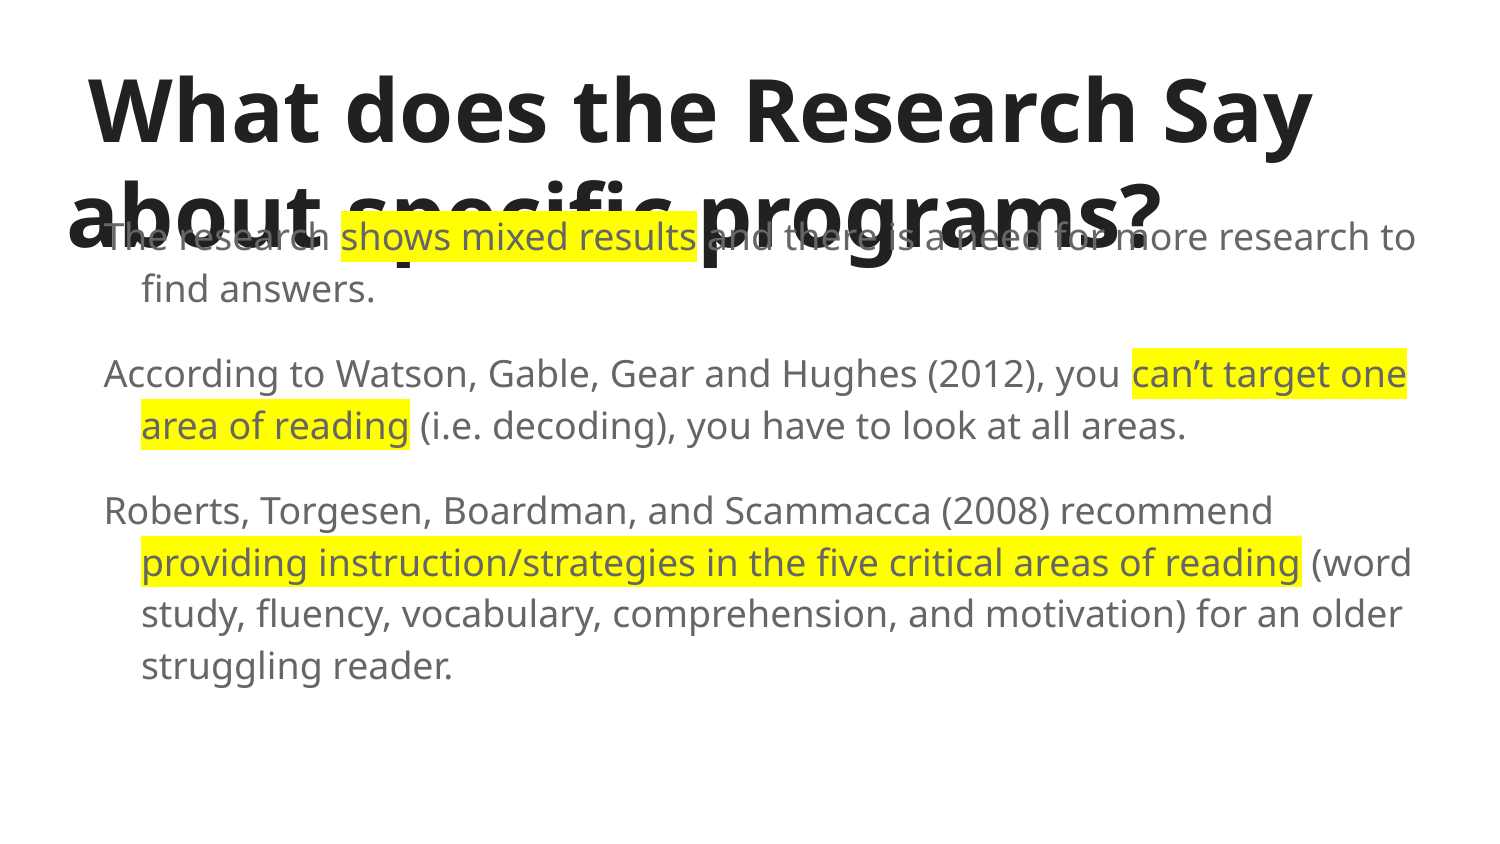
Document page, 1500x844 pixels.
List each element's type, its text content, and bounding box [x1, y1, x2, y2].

title What does the Research Say about specific programs? [51, 39, 1449, 172]
list The research shows mixed results and there is a need for more research to find answers. According to Watson, Gable, Gear and Hughes (2012), you can’t target one area of reading (i.e. decoding), you have to look at all areas. Roberts, Torgesen, Boardman, and Scammacca (2008) recommend providing instruction/strategies in the five critical areas of reading (word study, fluency, vocabulary, comprehension, and motivation) for an older struggling reader. [51, 191, 1449, 740]
